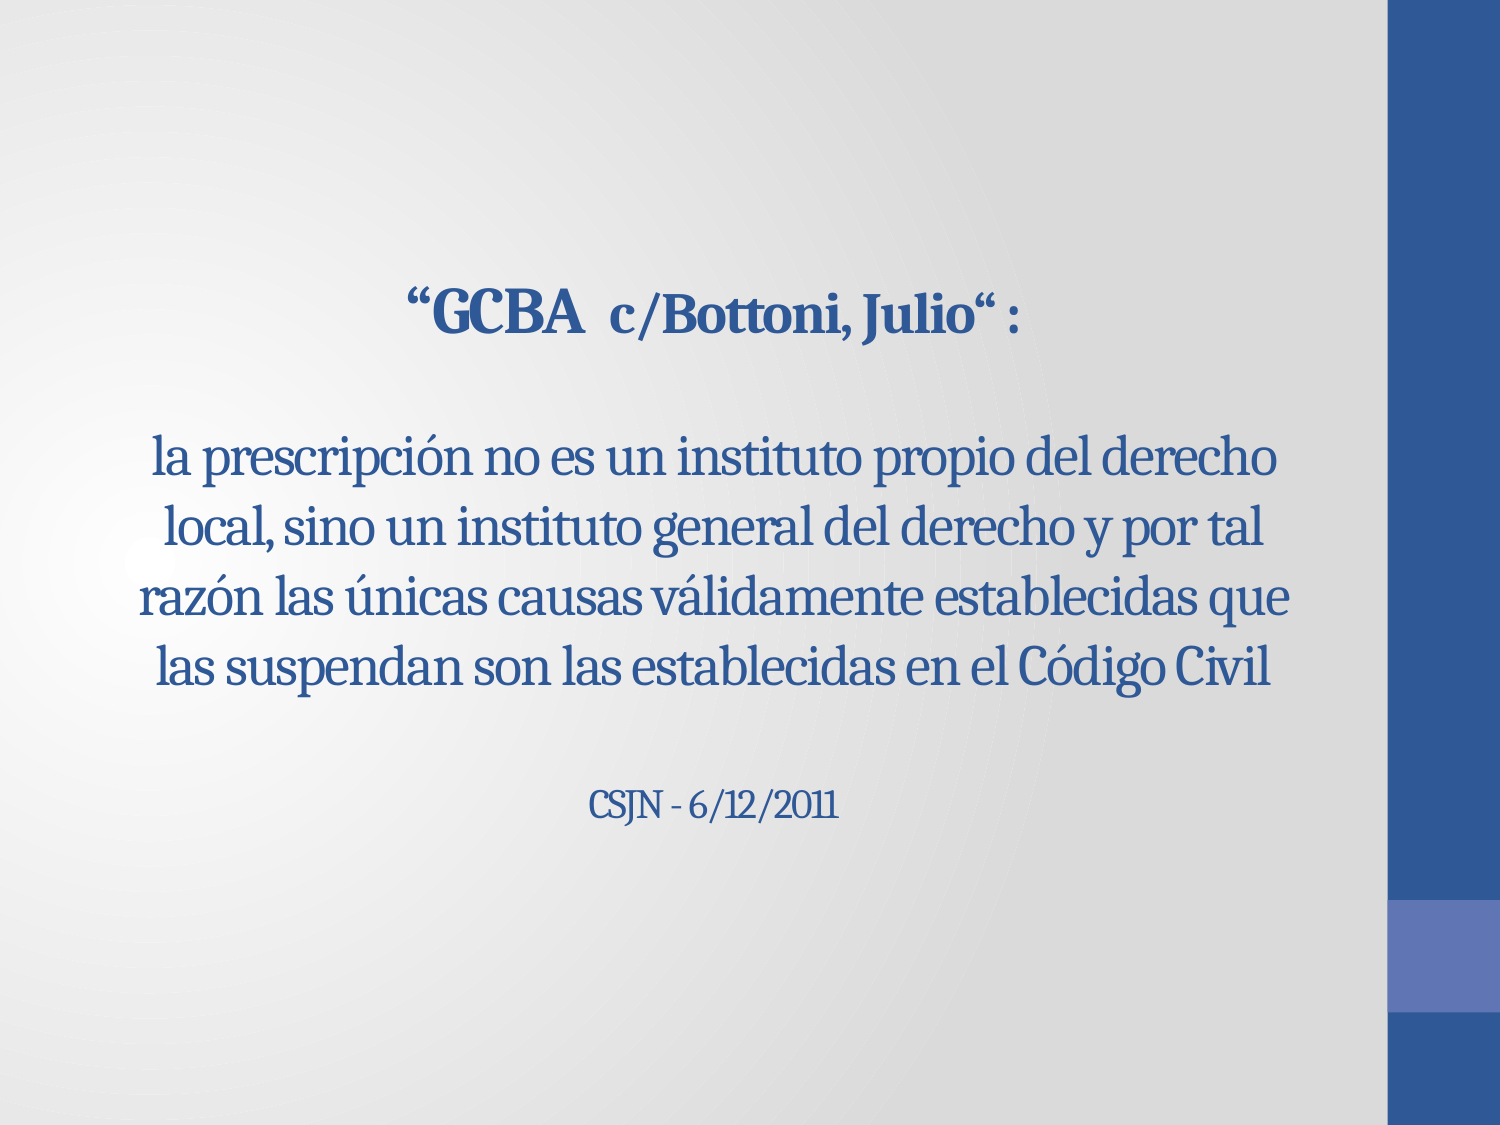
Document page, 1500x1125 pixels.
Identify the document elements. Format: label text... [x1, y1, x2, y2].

title “GCBA c/Bottoni, Julio“ : la prescripción no es un instituto propio del derecho local, sino un instituto general del derecho y por tal razón las únicas causas válidamente establecidas que las suspendan son las establecidas en el Código Civil CSJN - 6/12/2011 [88, 373, 1339, 561]
